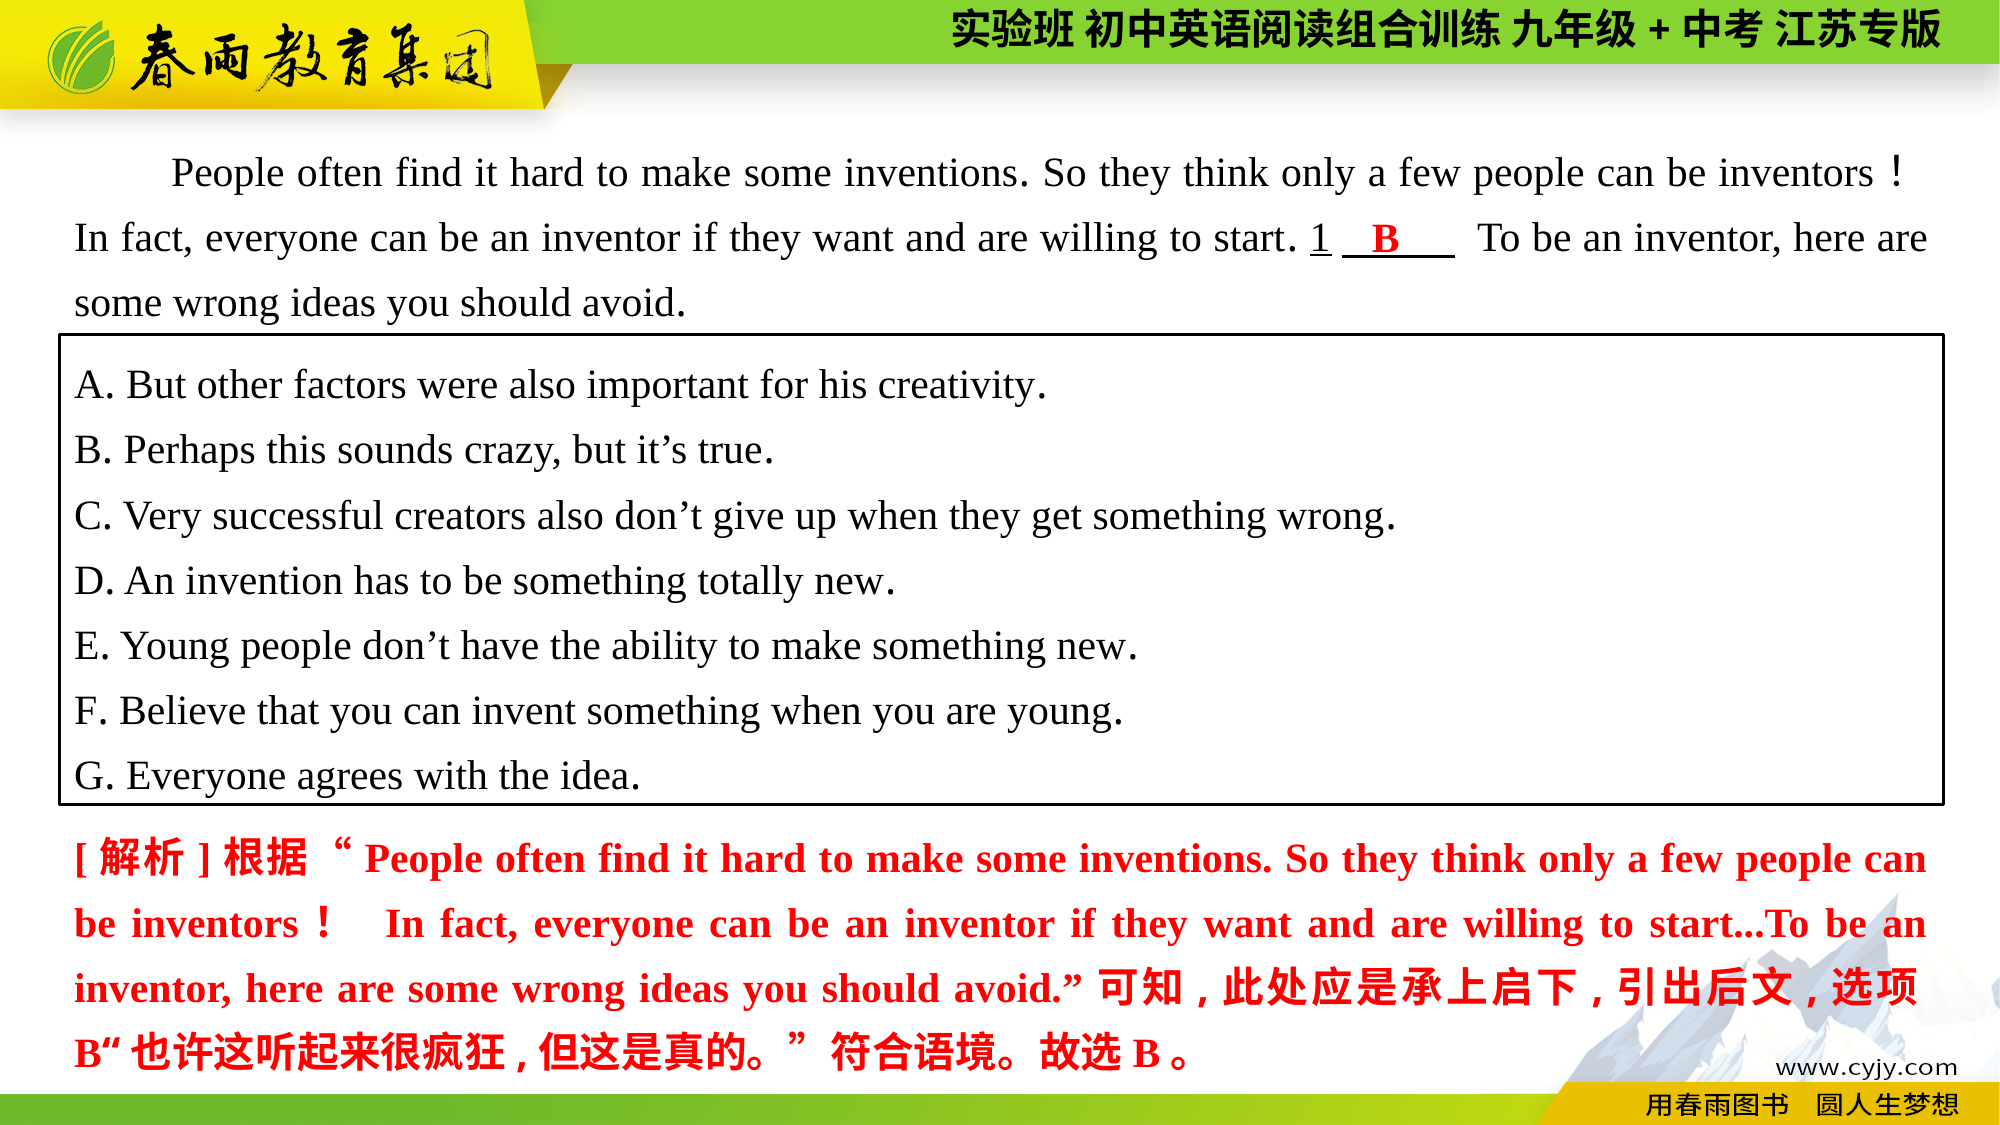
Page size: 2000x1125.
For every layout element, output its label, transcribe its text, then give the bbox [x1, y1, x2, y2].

text_box B [1357, 188, 1415, 269]
picture [0, 0, 2000, 1125]
text_box [解析]根据“People often find it hard to make some inventions. So they think only a few people can be inventors！ In fact, everyone can be an inventor if they want and are willing to start...To be an inventor, here are some wrong ideas you should avoid.”可知,此处应是承上启下,引出后文,选项B“也许这听起来很疯狂,但这是真的。”符合语境。故选B。 [59, 808, 1944, 1084]
text_box A. But other factors were also important for his creativity. B. Perhaps this sounds crazy, but it’s true. C. Very successful creators also don’t give up when they get something wrong. D. An invention has to be something totally new. E. Young people don’t have the ability to make something new. F. Believe that you can invent something when you are young. G. Everyone agrees with the idea. [59, 334, 1944, 805]
list People often find it hard to make some inventions. So they think only a few people can be inventors！ In fact, everyone can be an inventor if they want and are willing to start. 1 To be an inventor, here are some wrong ideas you should avoid. [59, 122, 1944, 328]
